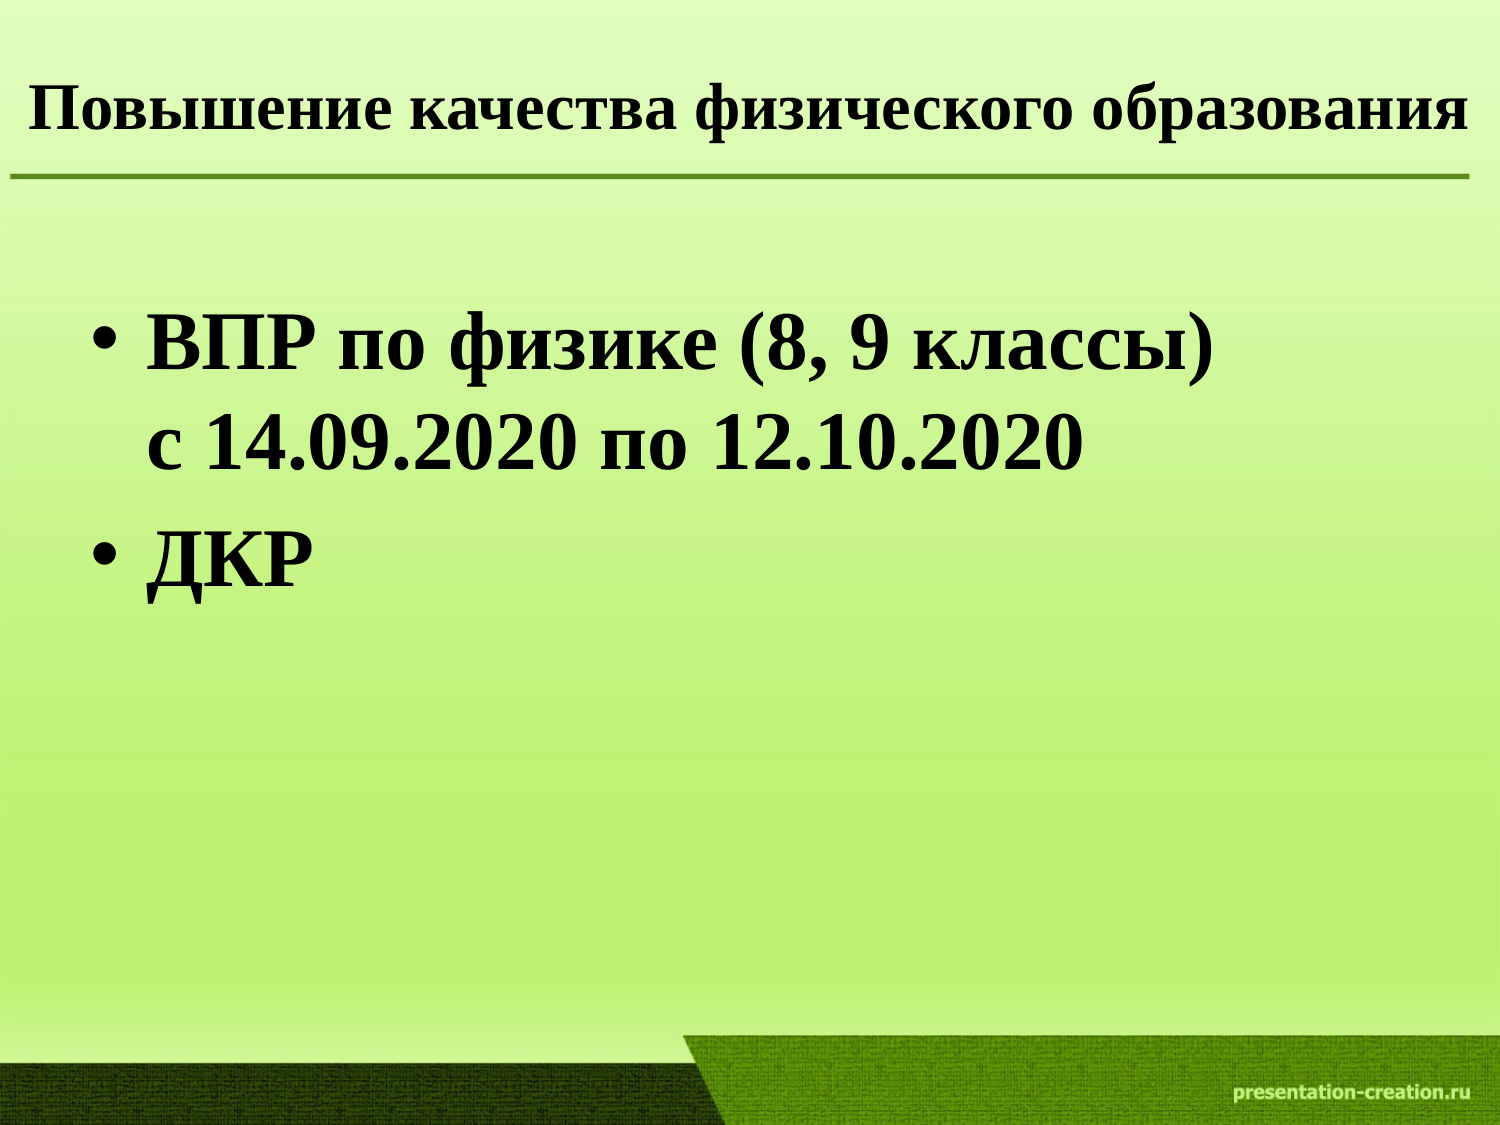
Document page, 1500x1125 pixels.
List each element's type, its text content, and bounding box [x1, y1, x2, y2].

picture [0, 191, 1500, 1125]
list ВПР по физике (8, 9 классы) с 14.09.2020 по 12.10.2020 ДКР [75, 278, 1425, 982]
title Повышение качества физического образования [0, 3, 1500, 191]
